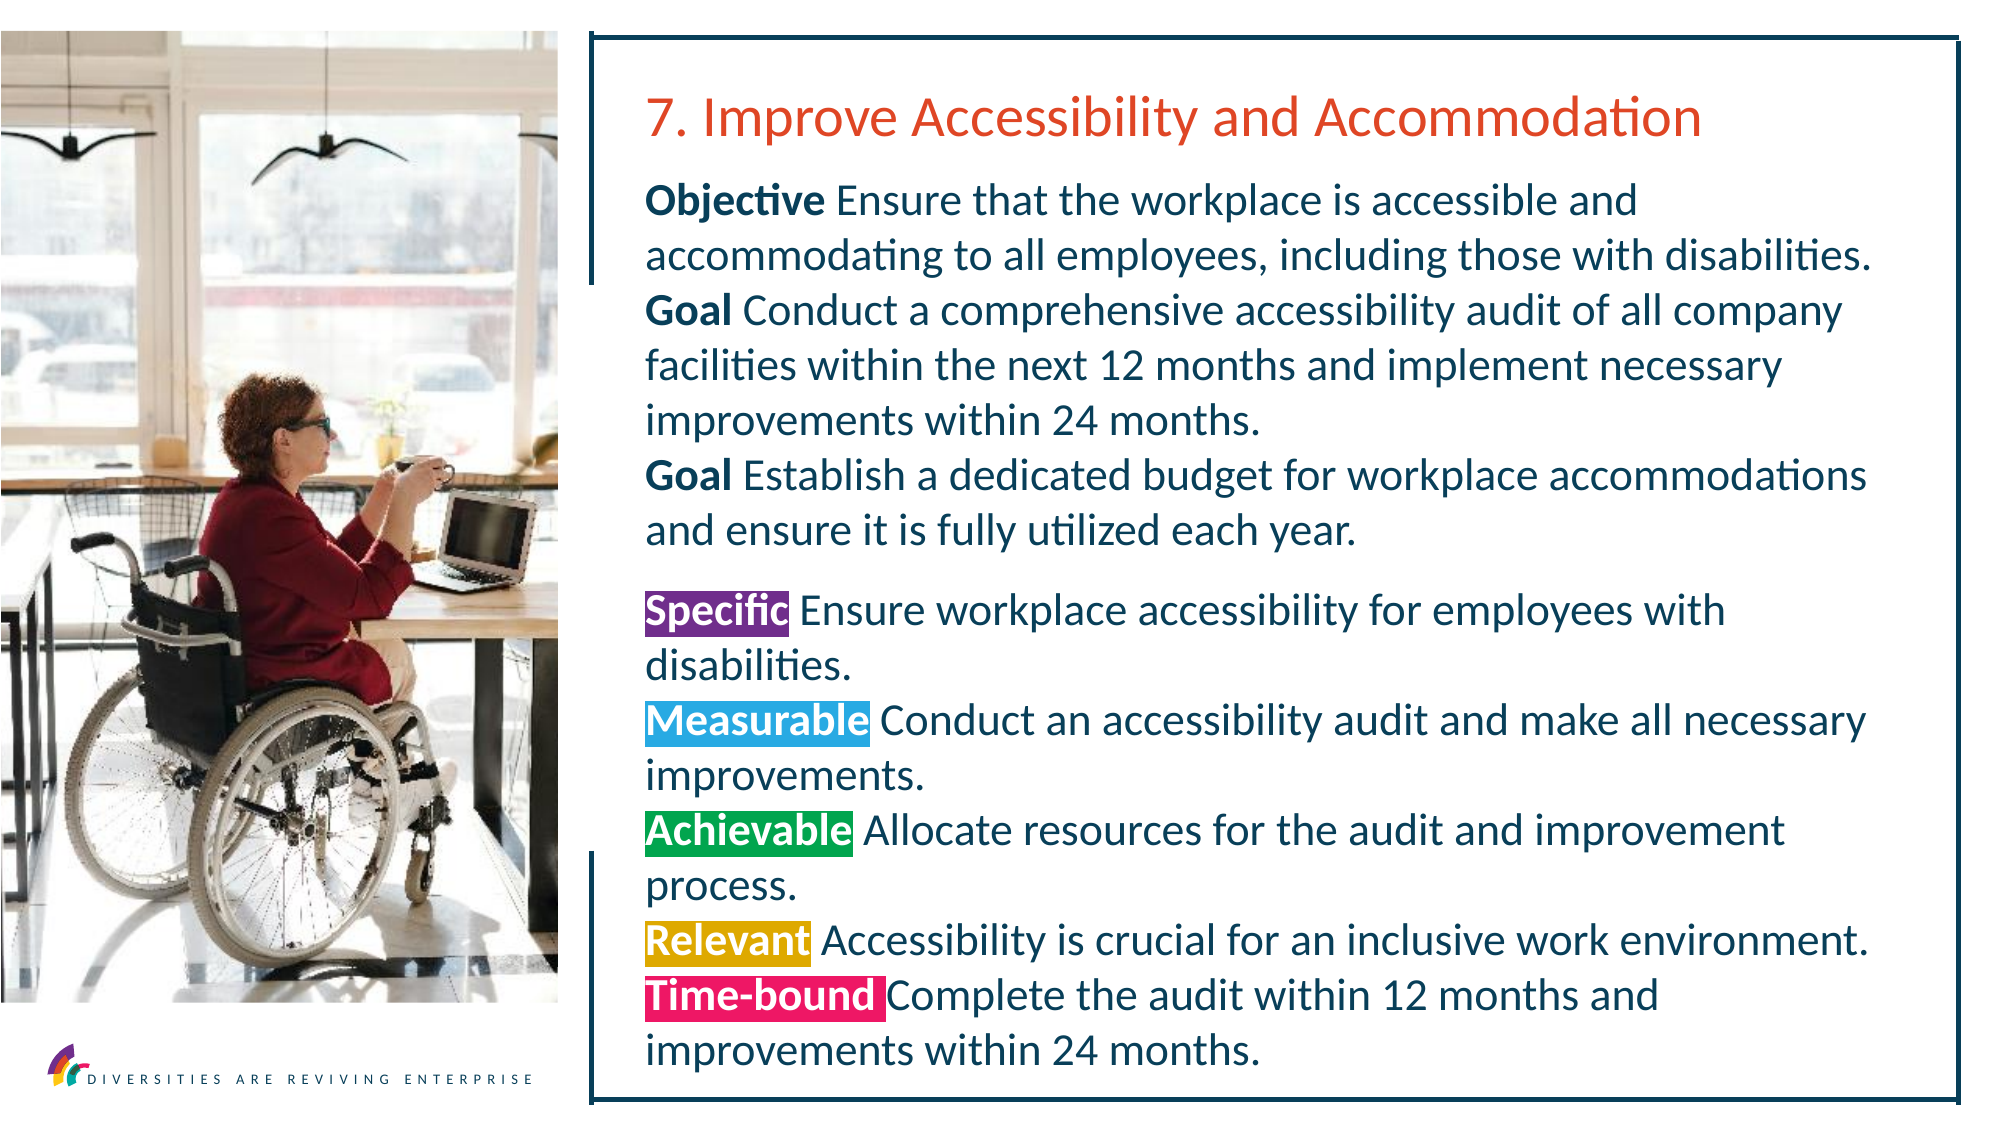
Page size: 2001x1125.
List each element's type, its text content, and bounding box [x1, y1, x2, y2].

picture [1, 30, 558, 1003]
list 7. Improve Accessibility and Accommodation [630, 70, 1838, 127]
list Objective Ensure that the workplace is accessible and accommodating to all employees, including those with disabilities. Goal Conduct a comprehensive accessibility audit of all company facilities within the next 12 months and implement necessary improvements within 24 months. Goal Establish a dedicated budget for workplace accommodations and ensure it is fully utilized each year. Specific Ensure workplace accessibility for employees with disabilities. Measurable Conduct an accessibility audit and make all necessary improvements. Achievable Allocate resources for the audit and improvement process. Relevant Accessibility is crucial for an inclusive work environment. Time-bound Complete the audit within 12 months and improvements within 24 months. [630, 162, 1907, 327]
